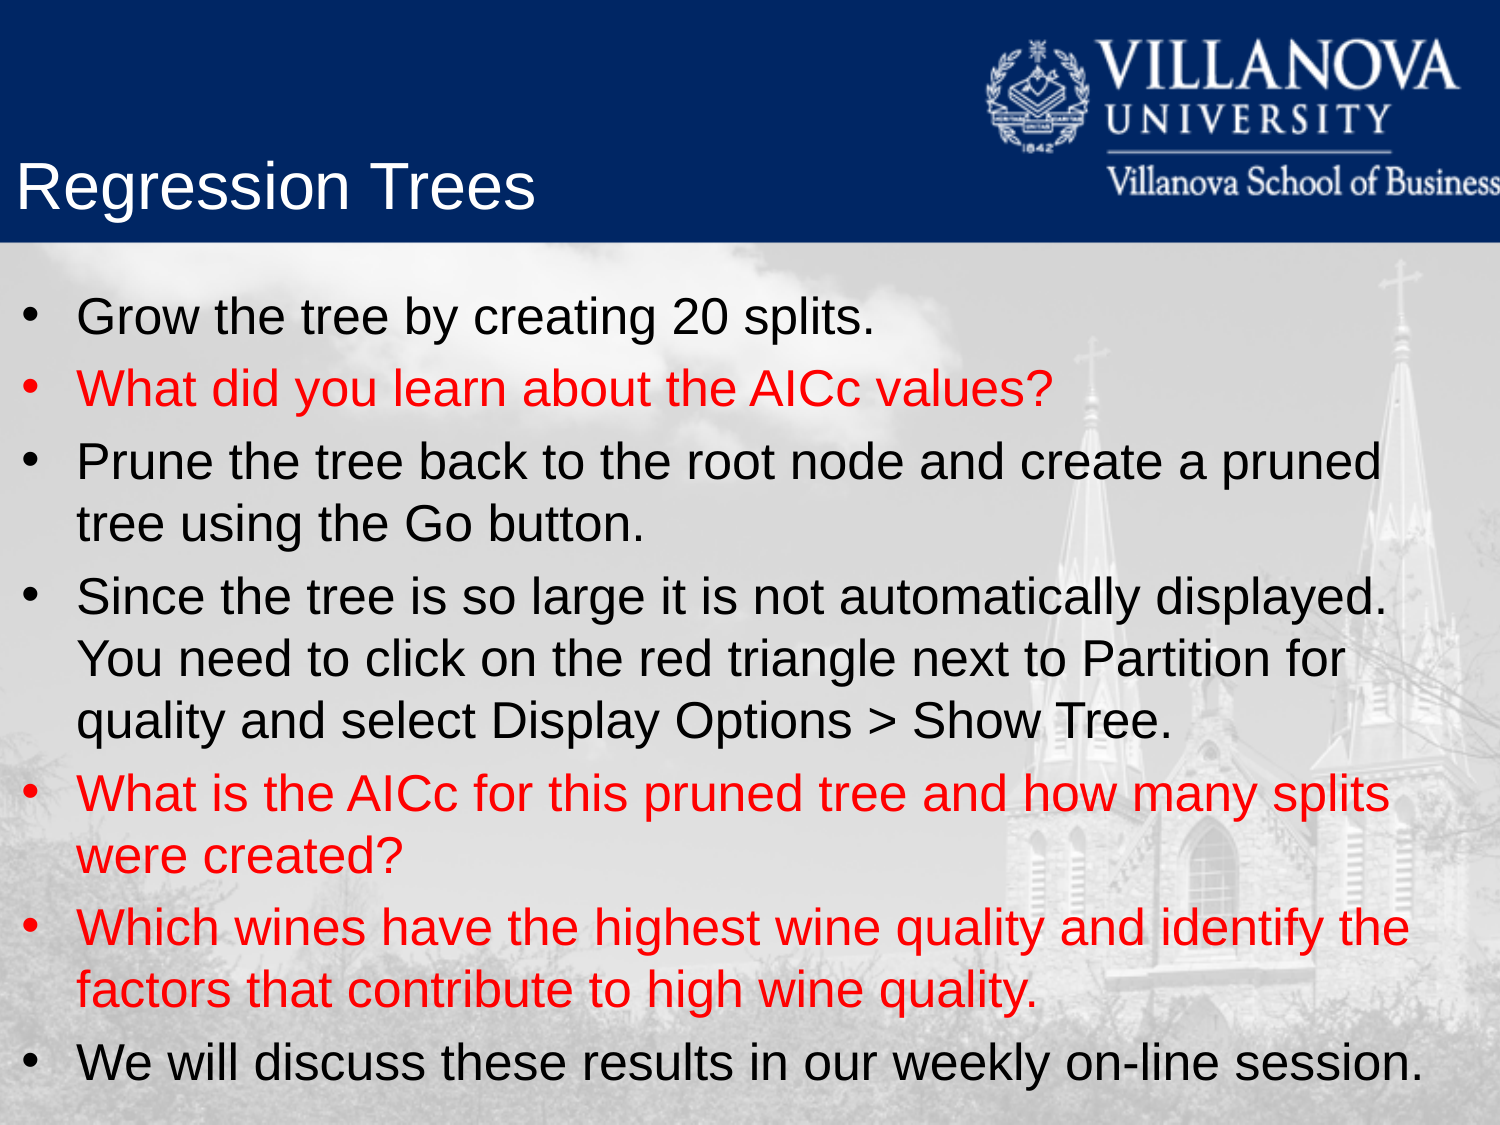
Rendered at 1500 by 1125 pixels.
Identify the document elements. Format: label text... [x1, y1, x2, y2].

text_box Regression Trees [0, 50, 1350, 238]
picture [0, 0, 1500, 1125]
list Grow the tree by creating 20 splits. What did you learn about the AICc values? Prune the tree back to the root node and create a pruned tree using the Go button. Since the tree is so large it is not automatically displayed. You need to click on the red triangle next to Partition for quality and select Display Options > Show Tree. What is the AICc for this pruned tree and how many splits were created? Which wines have the highest wine quality and identify the factors that contribute to high wine quality. We will discuss these results in our weekly on-line session. [6, 275, 1457, 1113]
